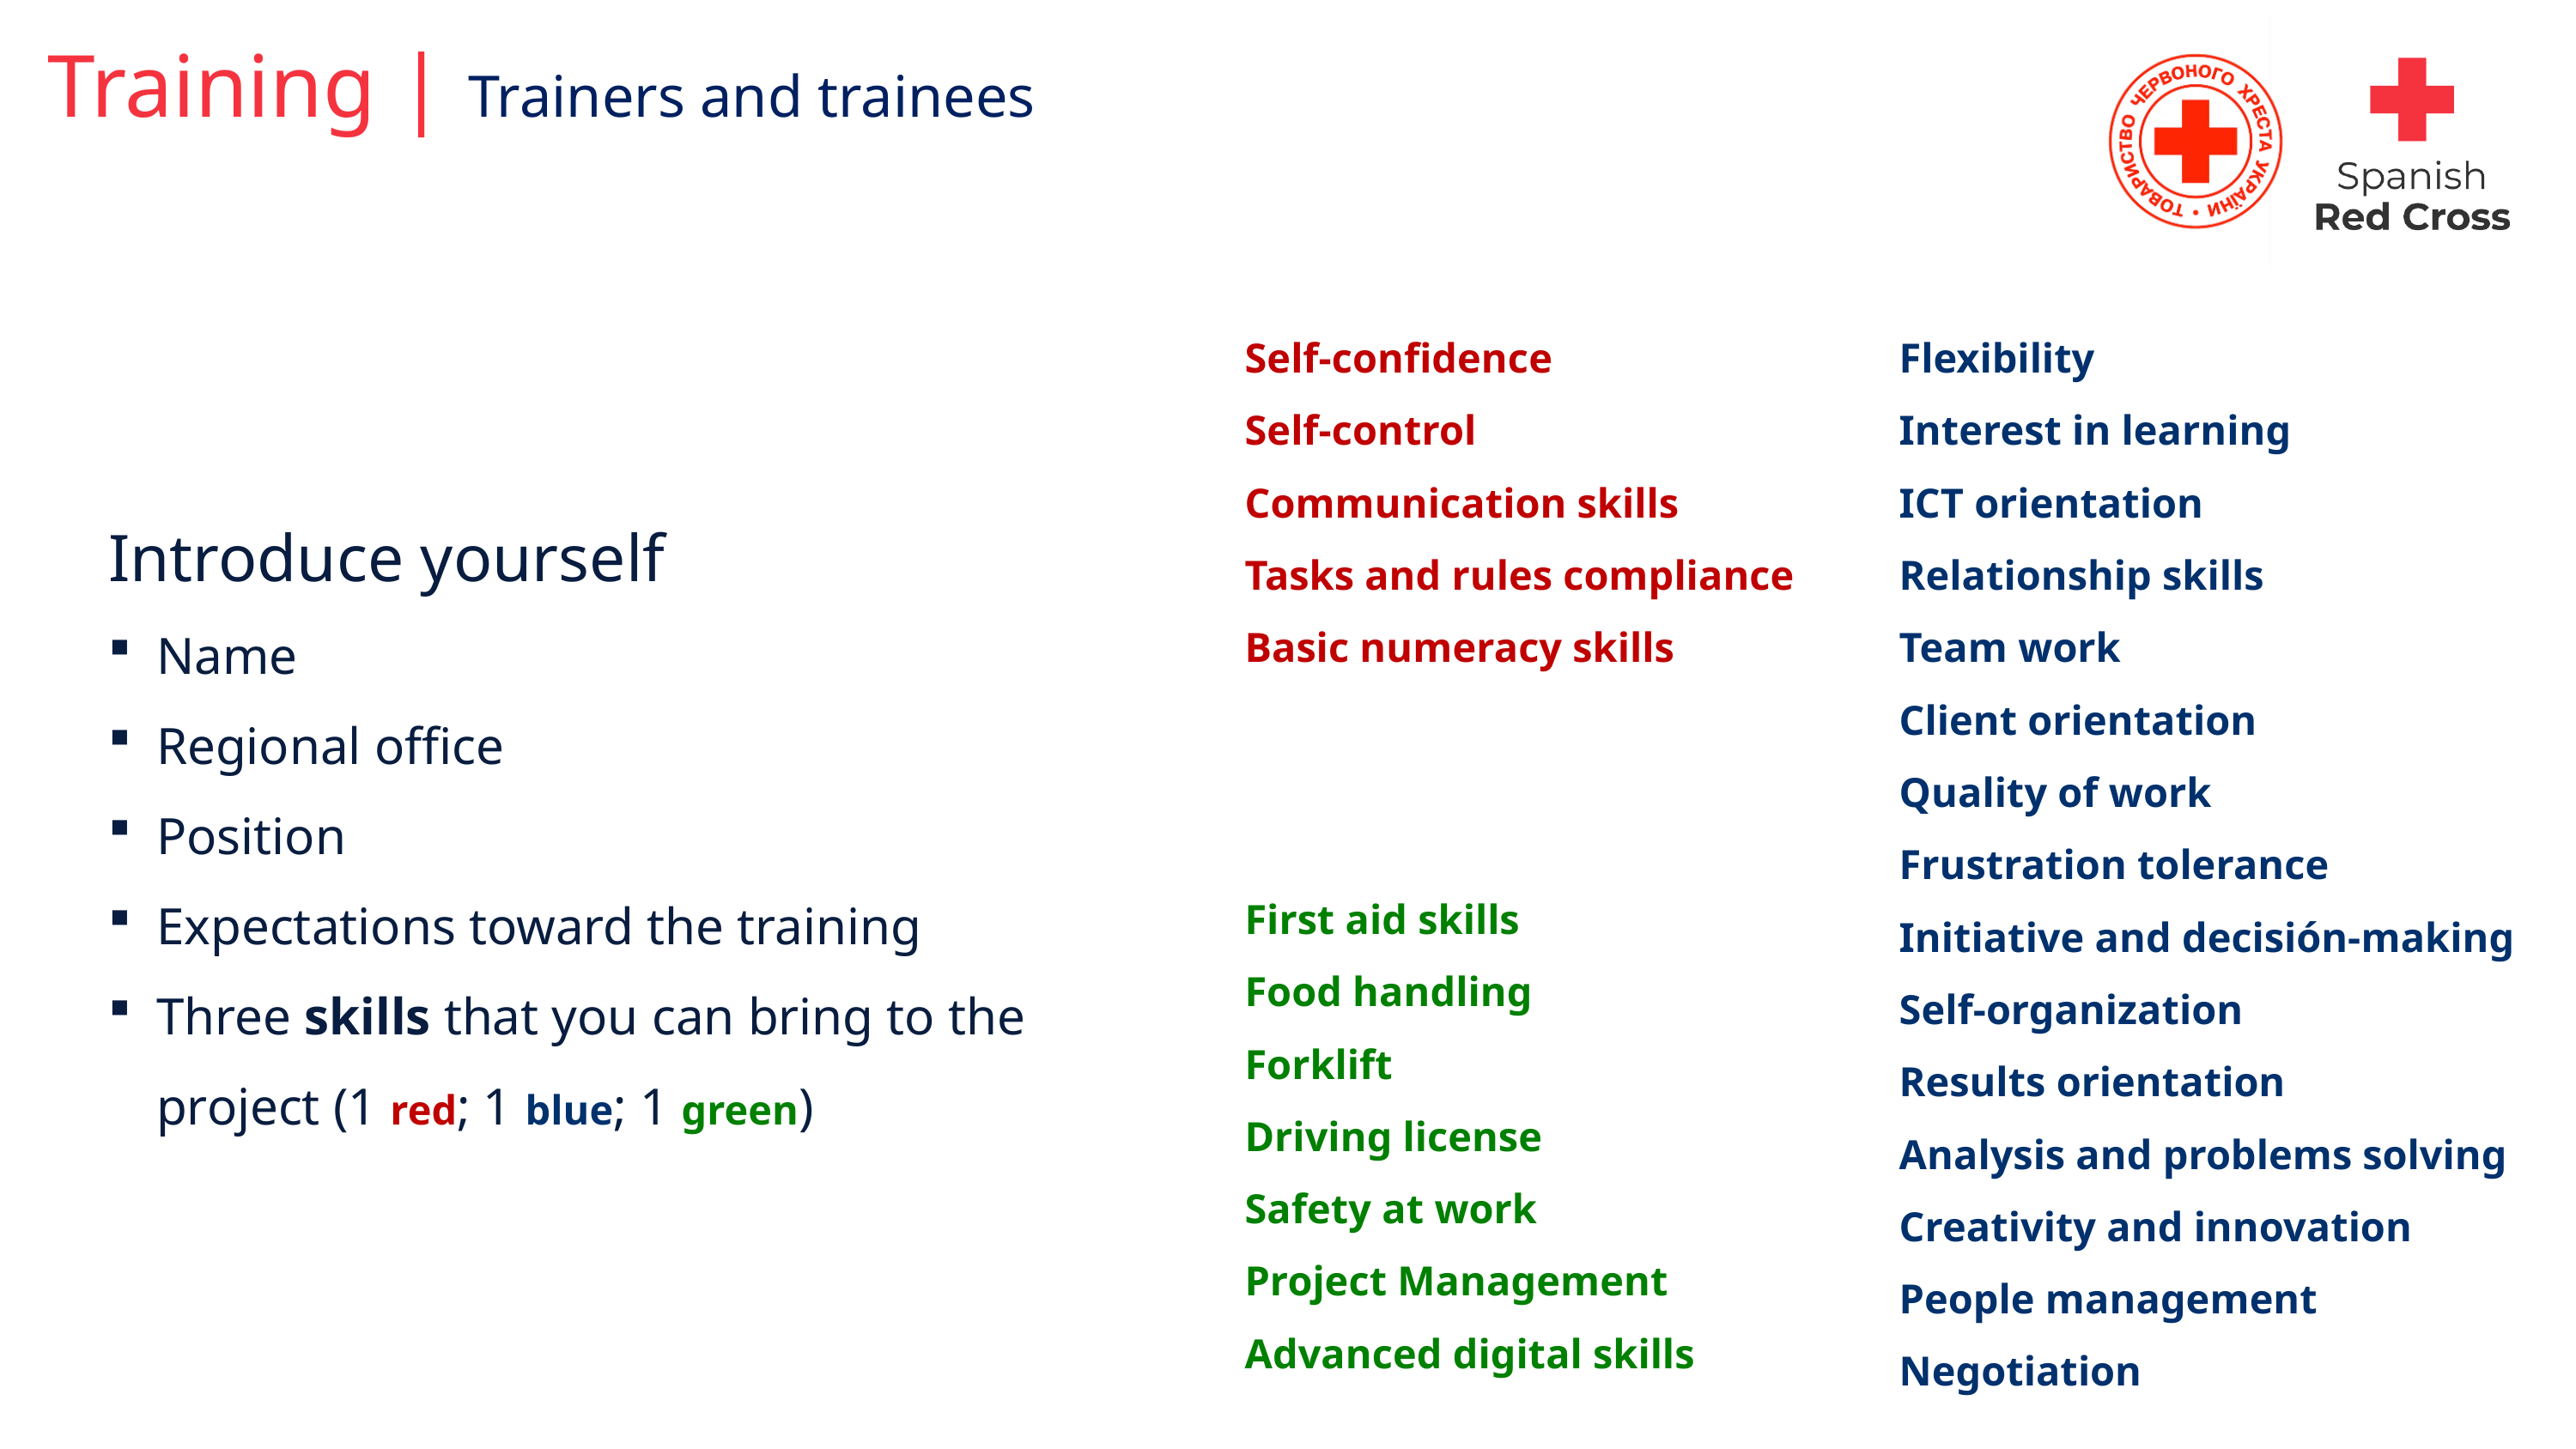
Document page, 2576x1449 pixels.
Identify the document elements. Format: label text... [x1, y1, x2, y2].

text_box Introduce yourself Name Regional office Position Expectations toward the training Three skills that you can bring to the project (1 red; 1 blue; 1 green) [101, 471, 1161, 1199]
text_box Self-confidence Self-control Communication skills Tasks and rules compliance Basic numeracy skills [1238, 302, 1844, 677]
picture [2100, 3, 2547, 281]
text_box First aid skills Food handling Forklift Driving license Safety at work Project Management Advanced digital skills [1238, 864, 1844, 1384]
text_box Flexibility Interest in learning ICT orientation Relationship skills Team work Client orientation Quality of work Frustration tolerance Initiative and decisión-making Self-organization Results orientation Analysis and problems solving Creativity and innovation People management Negotiation [1893, 302, 2547, 1401]
text_box Training | Trainers and trainees [41, 24, 1893, 141]
